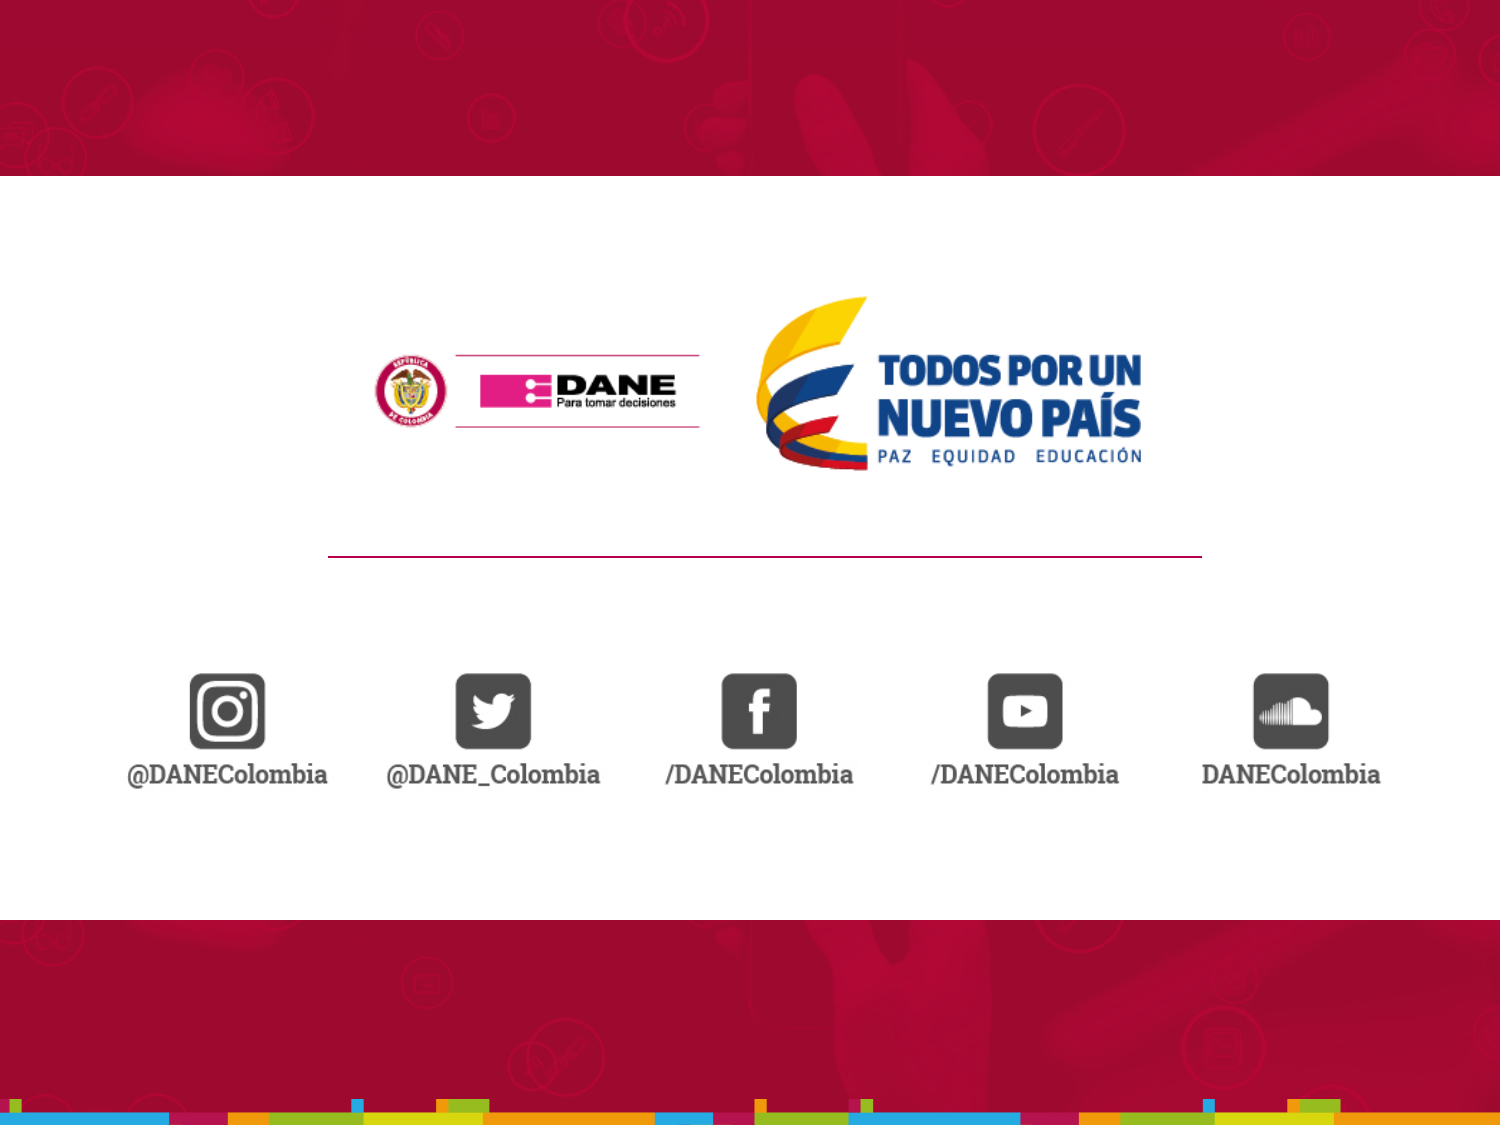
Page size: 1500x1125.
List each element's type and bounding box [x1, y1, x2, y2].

picture [316, 236, 1223, 516]
picture [0, 0, 1500, 176]
picture [83, 619, 1424, 833]
picture [0, 920, 1500, 1125]
